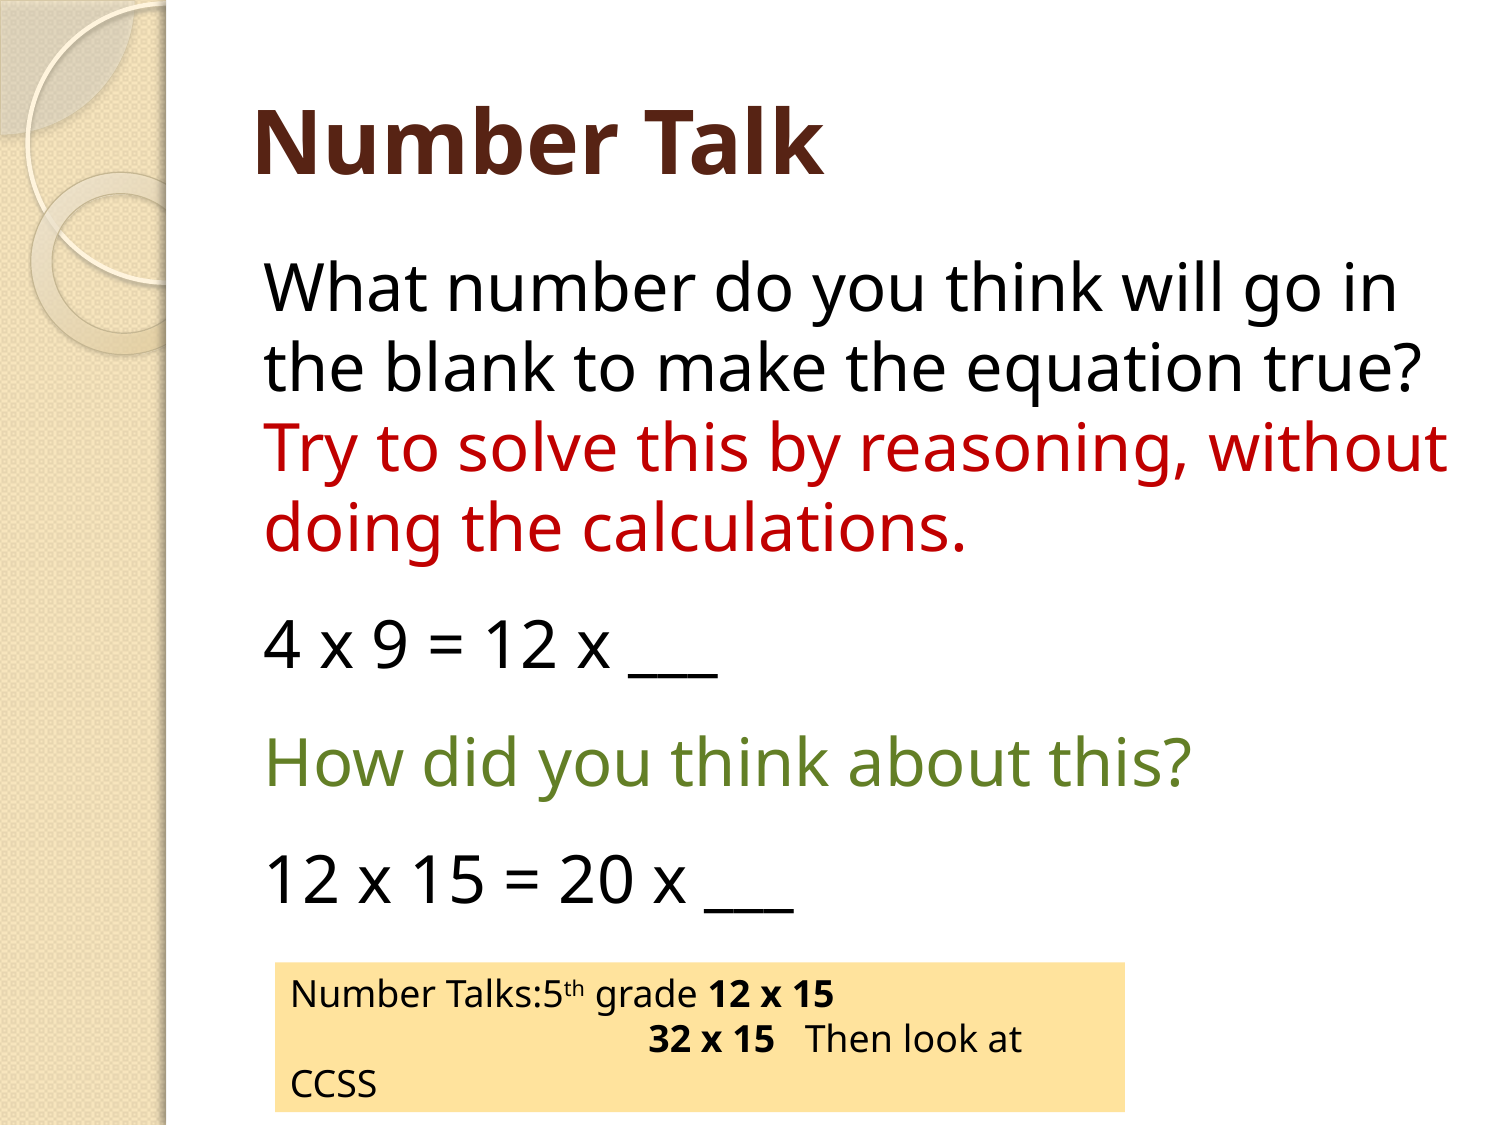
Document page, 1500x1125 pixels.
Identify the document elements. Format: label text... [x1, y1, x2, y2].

text_box Number Talks:5th grade 12 x 15 32 x 15 Then look at CCSS [275, 962, 1125, 1113]
list What number do you think will go in the blank to make the equation true? Try to solve this by reasoning, without doing the calculations. 4 x 9 = 12 x ___ How did you think about this? 12 x 15 = 20 x ___ [235, 237, 1466, 1025]
title Number Talk [235, 45, 1466, 233]
